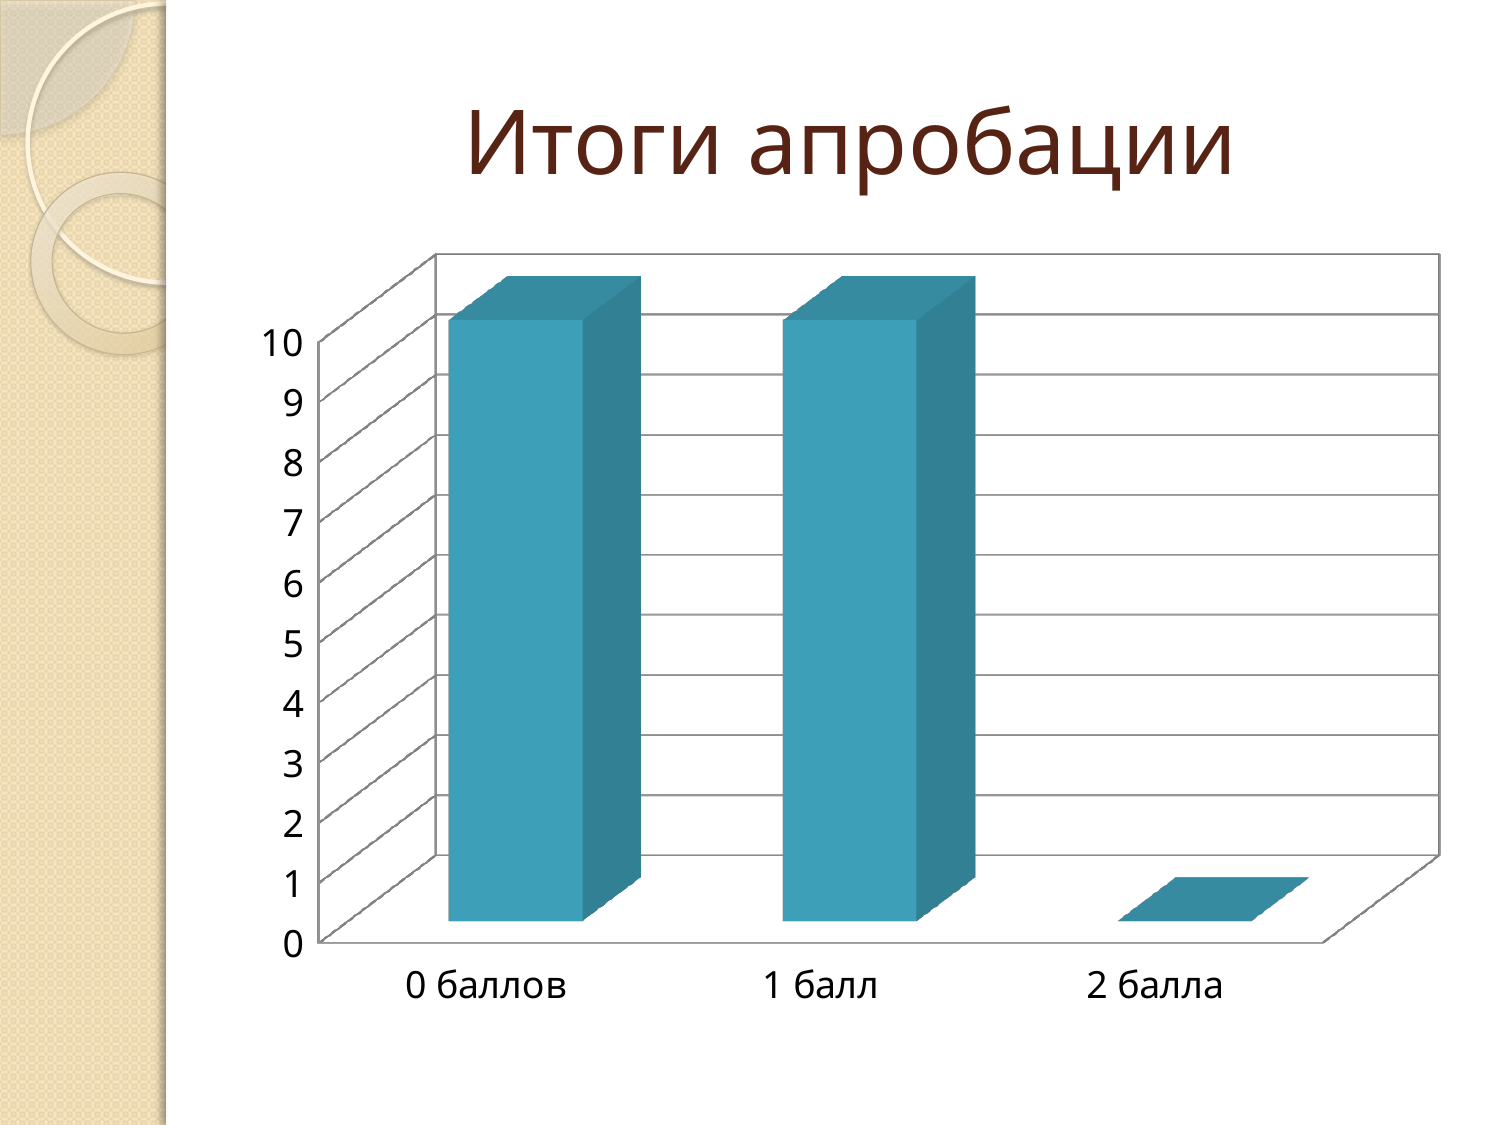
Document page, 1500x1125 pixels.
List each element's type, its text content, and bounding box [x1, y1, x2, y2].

chart [235, 237, 1466, 1026]
title Итоги апробации [235, 45, 1466, 233]
